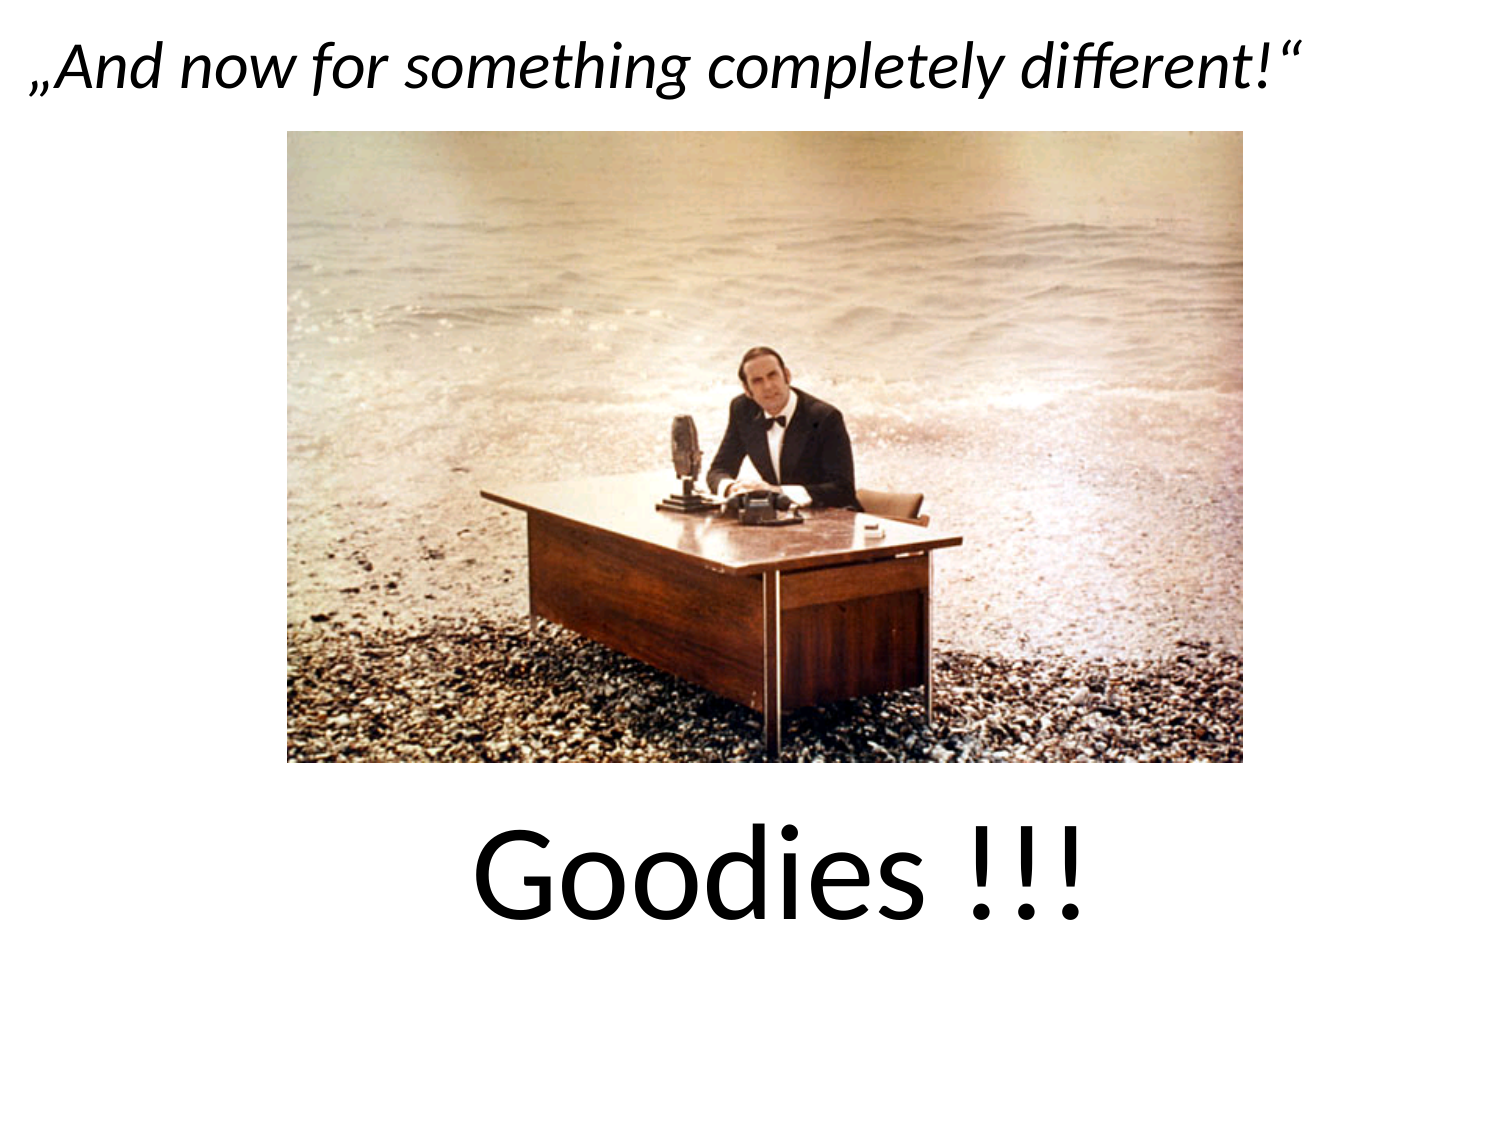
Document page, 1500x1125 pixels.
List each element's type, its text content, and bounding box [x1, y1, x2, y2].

picture [287, 131, 1243, 763]
title „And now for something completely different!“ [12, 12, 1500, 200]
text_box Goodies !!! [456, 774, 1110, 955]
